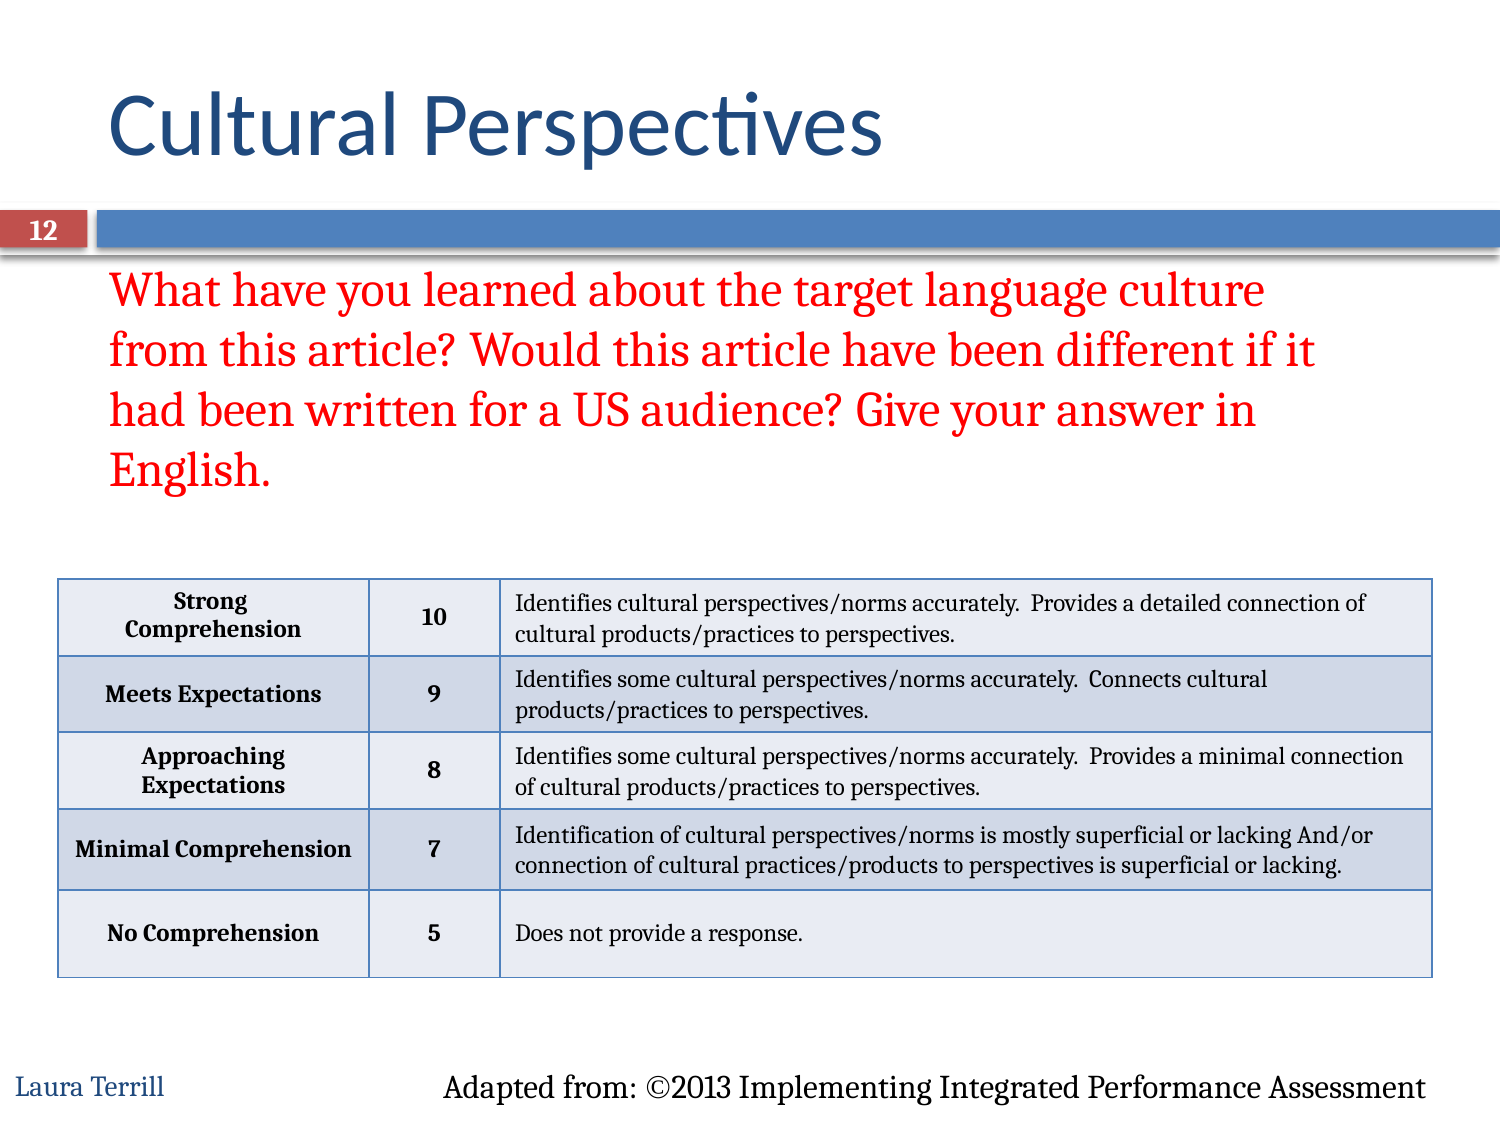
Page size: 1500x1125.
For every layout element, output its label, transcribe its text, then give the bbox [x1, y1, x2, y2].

table_cell Identifies some cultural perspectives/norms accurately. Connects cultural products/practices to perspectives. [501, 657, 1431, 731]
table_cell Identifies some cultural perspectives/norms accurately. Provides a minimal connection of cultural products/practices to perspectives. [501, 733, 1431, 808]
table_cell Identification of cultural perspectives/norms is mostly superficial or lacking And/or connection of cultural practices/products to perspectives is superficial or lacking. [501, 810, 1431, 889]
table_cell Approaching Expectations [59, 733, 368, 808]
footer Laura Terrill [0, 1054, 890, 1115]
list What have you learned about the target language culture from this article? Would this article have been different if it had been written for a US audience? Give your answer in English. [94, 248, 1361, 578]
slide_number 12 [0, 208, 88, 249]
table_cell Meets Expectations [59, 657, 368, 731]
text_box Adapted from: 2013 Implementing Integrated Performance Assessment [890, 1057, 1450, 1113]
table_header 10 [370, 580, 499, 655]
table_cell Minimal Comprehension [59, 810, 368, 889]
table_cell 7 [370, 810, 499, 889]
table_header Strong Comprehension [59, 580, 368, 655]
table_cell Does not provide a response. [501, 891, 1431, 977]
title Cultural Perspectives [94, 37, 1432, 200]
table_cell 5 [370, 891, 499, 977]
table_header Identifies cultural perspectives/norms accurately. Provides a detailed connection of cultural products/practices to perspectives. [501, 580, 1431, 655]
table_cell No Comprehension [59, 891, 368, 977]
table_cell 9 [370, 657, 499, 731]
table_cell 8 [370, 733, 499, 808]
